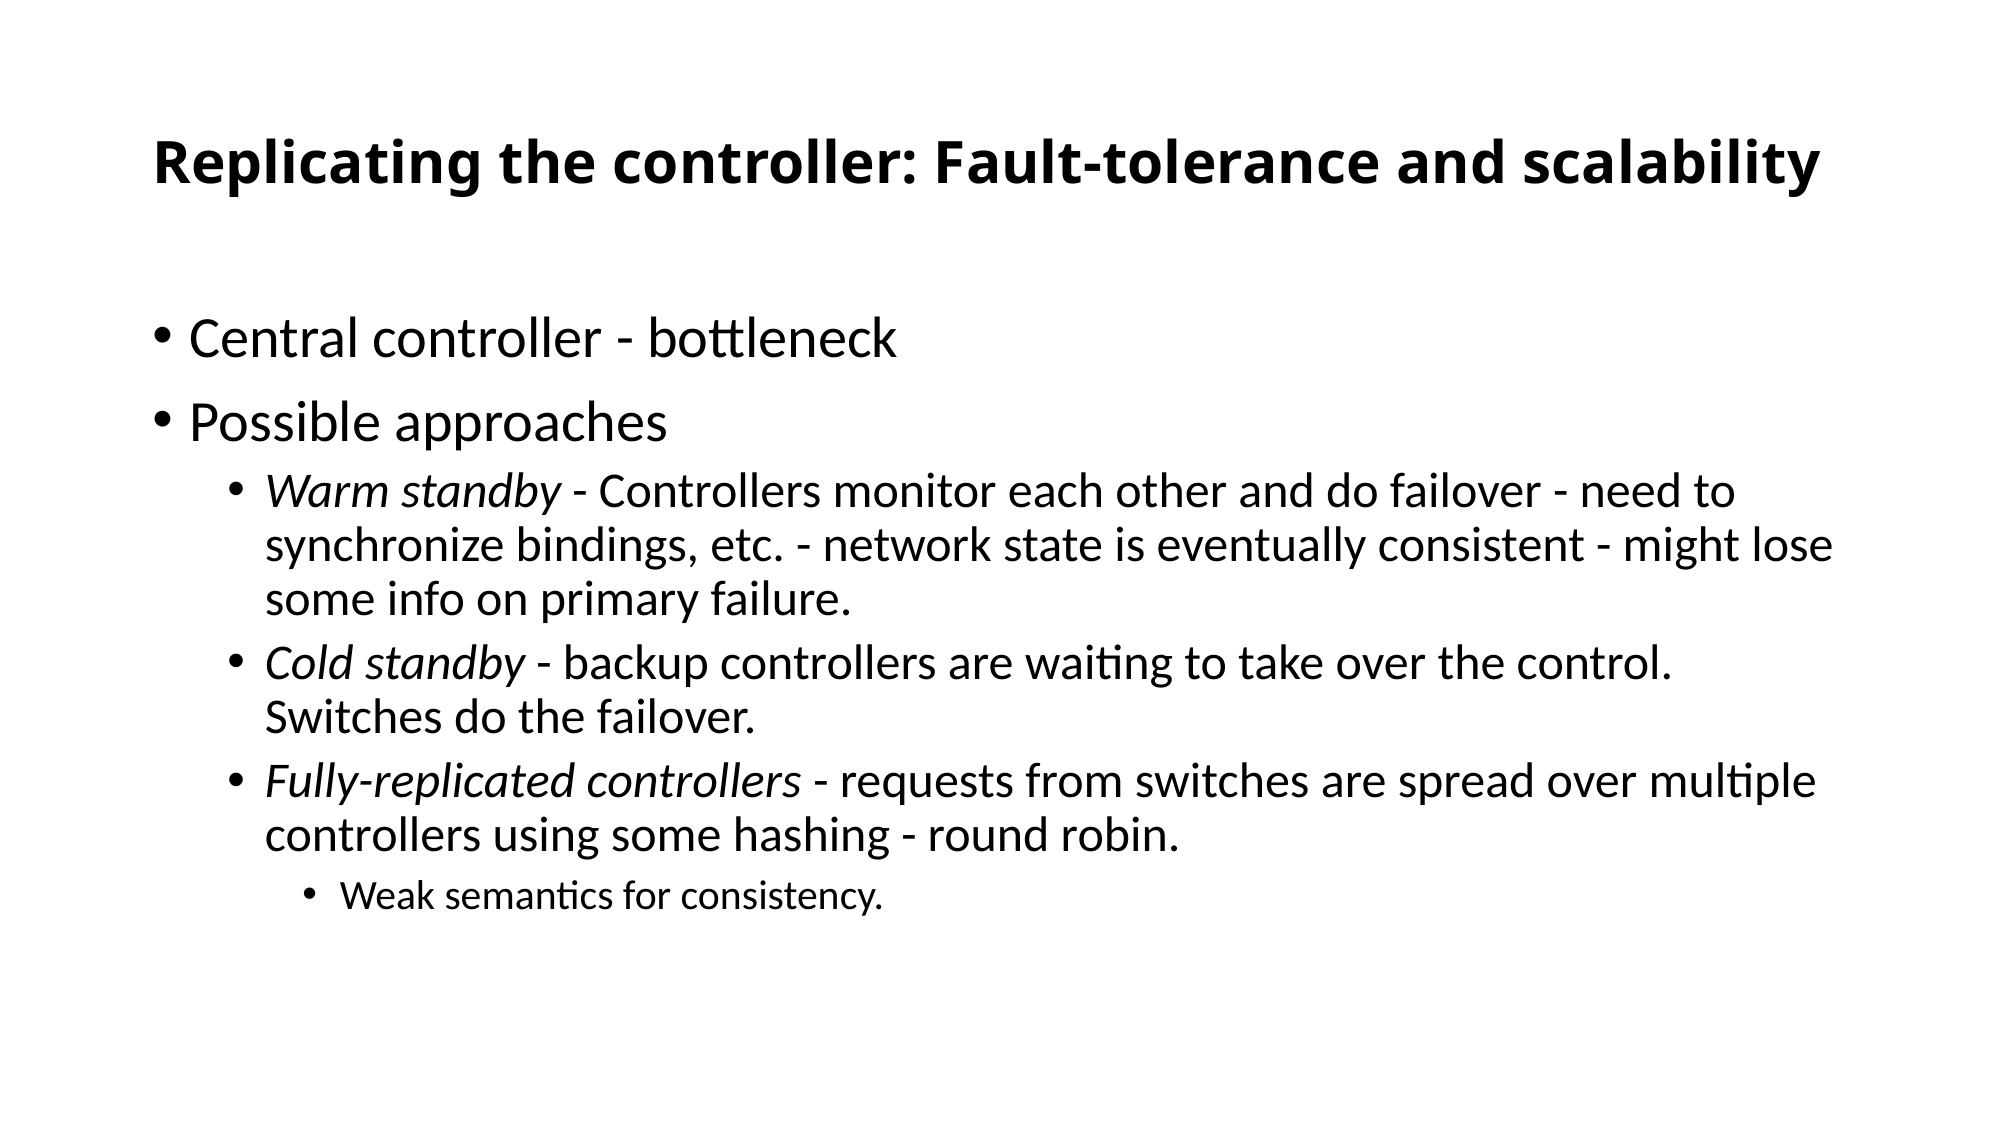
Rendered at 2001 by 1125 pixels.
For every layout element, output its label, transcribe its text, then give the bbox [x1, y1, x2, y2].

list Central controller - bottleneck Possible approaches Warm standby - Controllers monitor each other and do failover - need to synchronize bindings, etc. - network state is eventually consistent - might lose some info on primary failure. Cold standby - backup controllers are waiting to take over the control. Switches do the failover. Fully-replicated controllers - requests from switches are spread over multiple controllers using some hashing - round robin. Weak semantics for consistency. [137, 299, 1863, 1014]
title Replicating the controller: Fault-tolerance and scalability [137, 59, 1863, 278]
